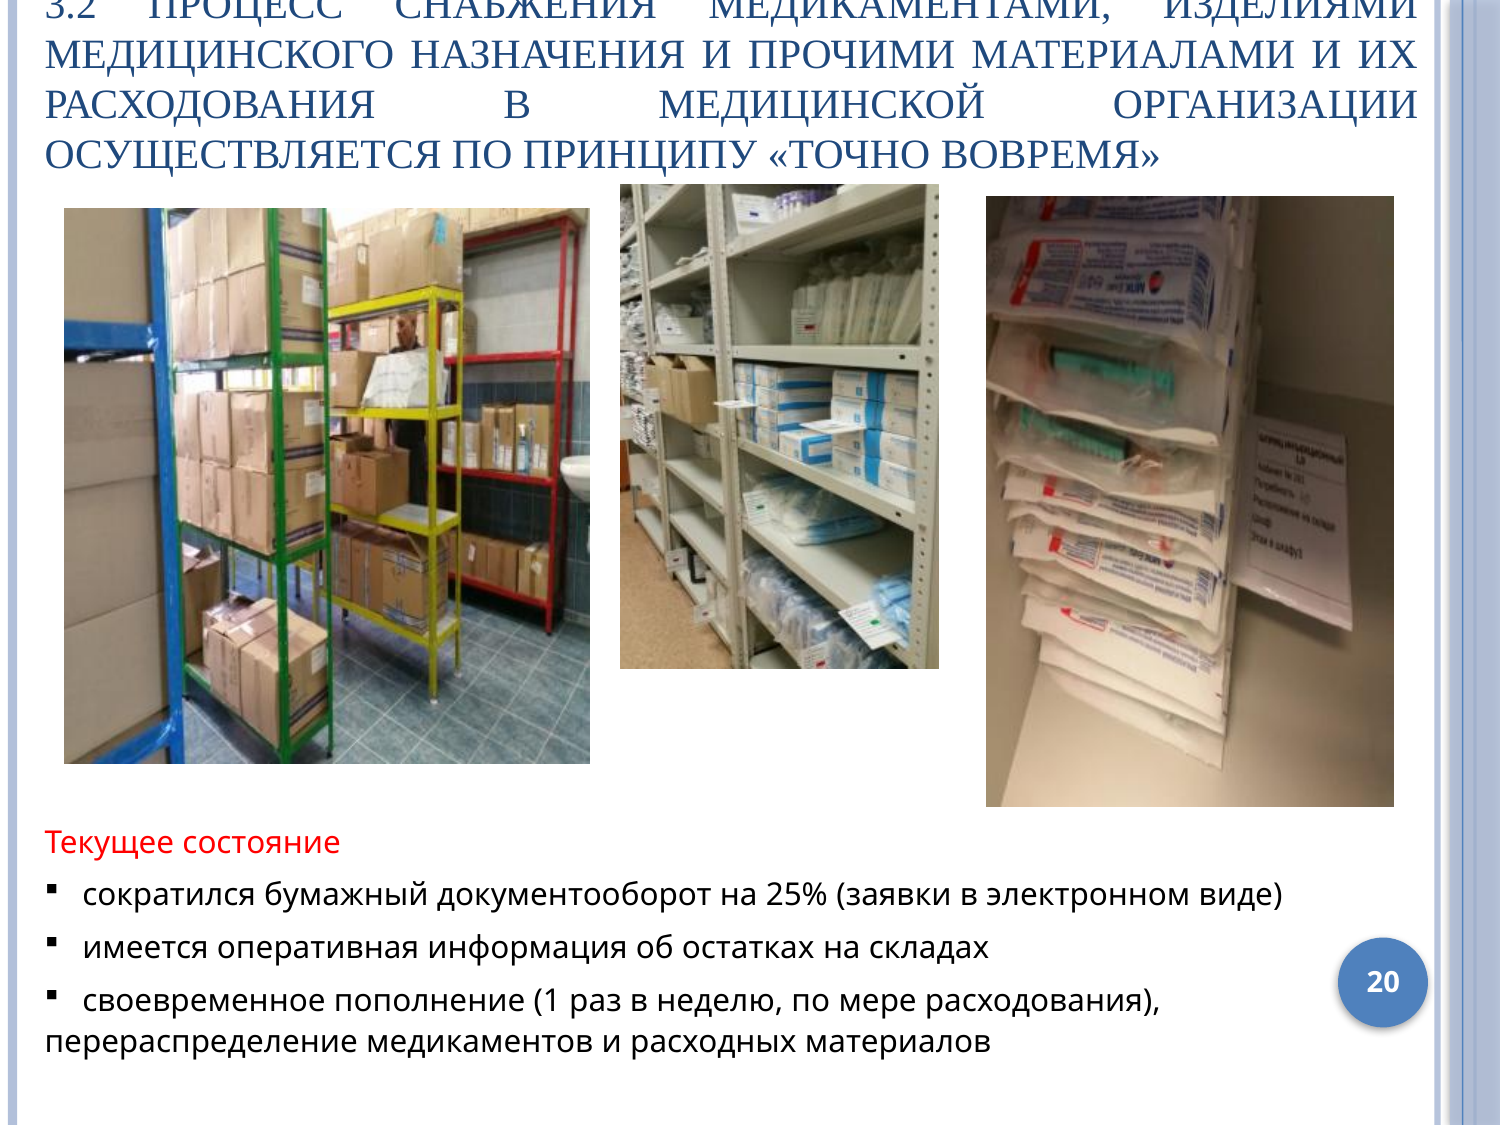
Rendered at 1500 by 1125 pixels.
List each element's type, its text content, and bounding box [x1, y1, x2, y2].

picture [985, 196, 1394, 808]
picture [64, 207, 590, 764]
text_box 20 [1333, 940, 1434, 1027]
text_box Текущее состояние сократился бумажный документооборот на 25% (заявки в электронном виде) имеется оперативная информация об остатках на складах своевременное пополнение (1 раз в неделю, по мере расходования), перераспределение медикаментов и расходных материалов [29, 810, 1317, 1083]
text_box 3.2 Процесс снабжения медикаментами, изделиями медицинского назначения и прочими материалами и их расходования в медицинской организации осуществляется по принципу «точно вовремя» [29, 33, 1434, 185]
picture [619, 184, 940, 670]
